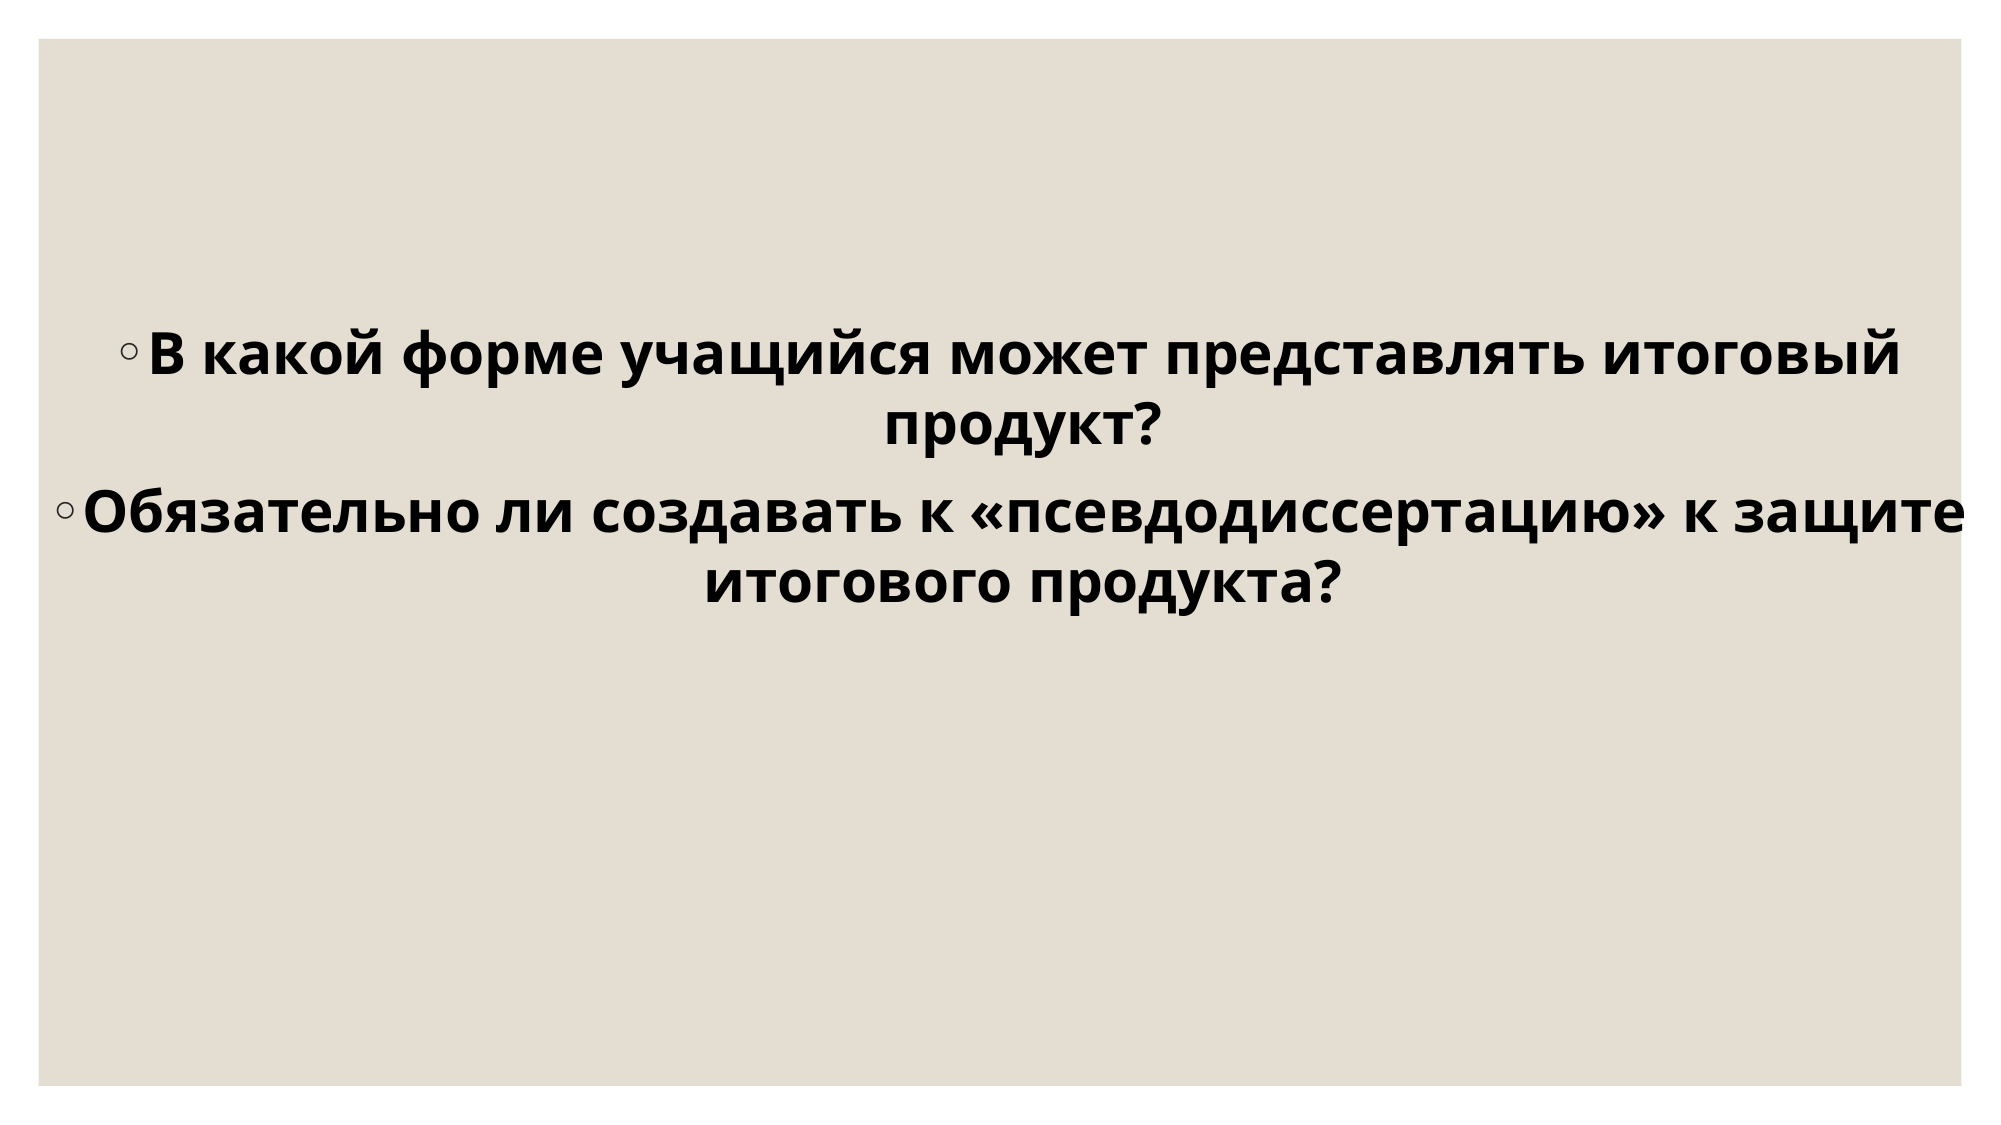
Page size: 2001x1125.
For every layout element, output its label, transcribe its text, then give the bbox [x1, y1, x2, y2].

list В какой форме учащийся может представлять итоговый продукт? Обязательно ли создавать к «псевдодиссертацию» к защите итогового продукта? [0, 308, 2000, 991]
